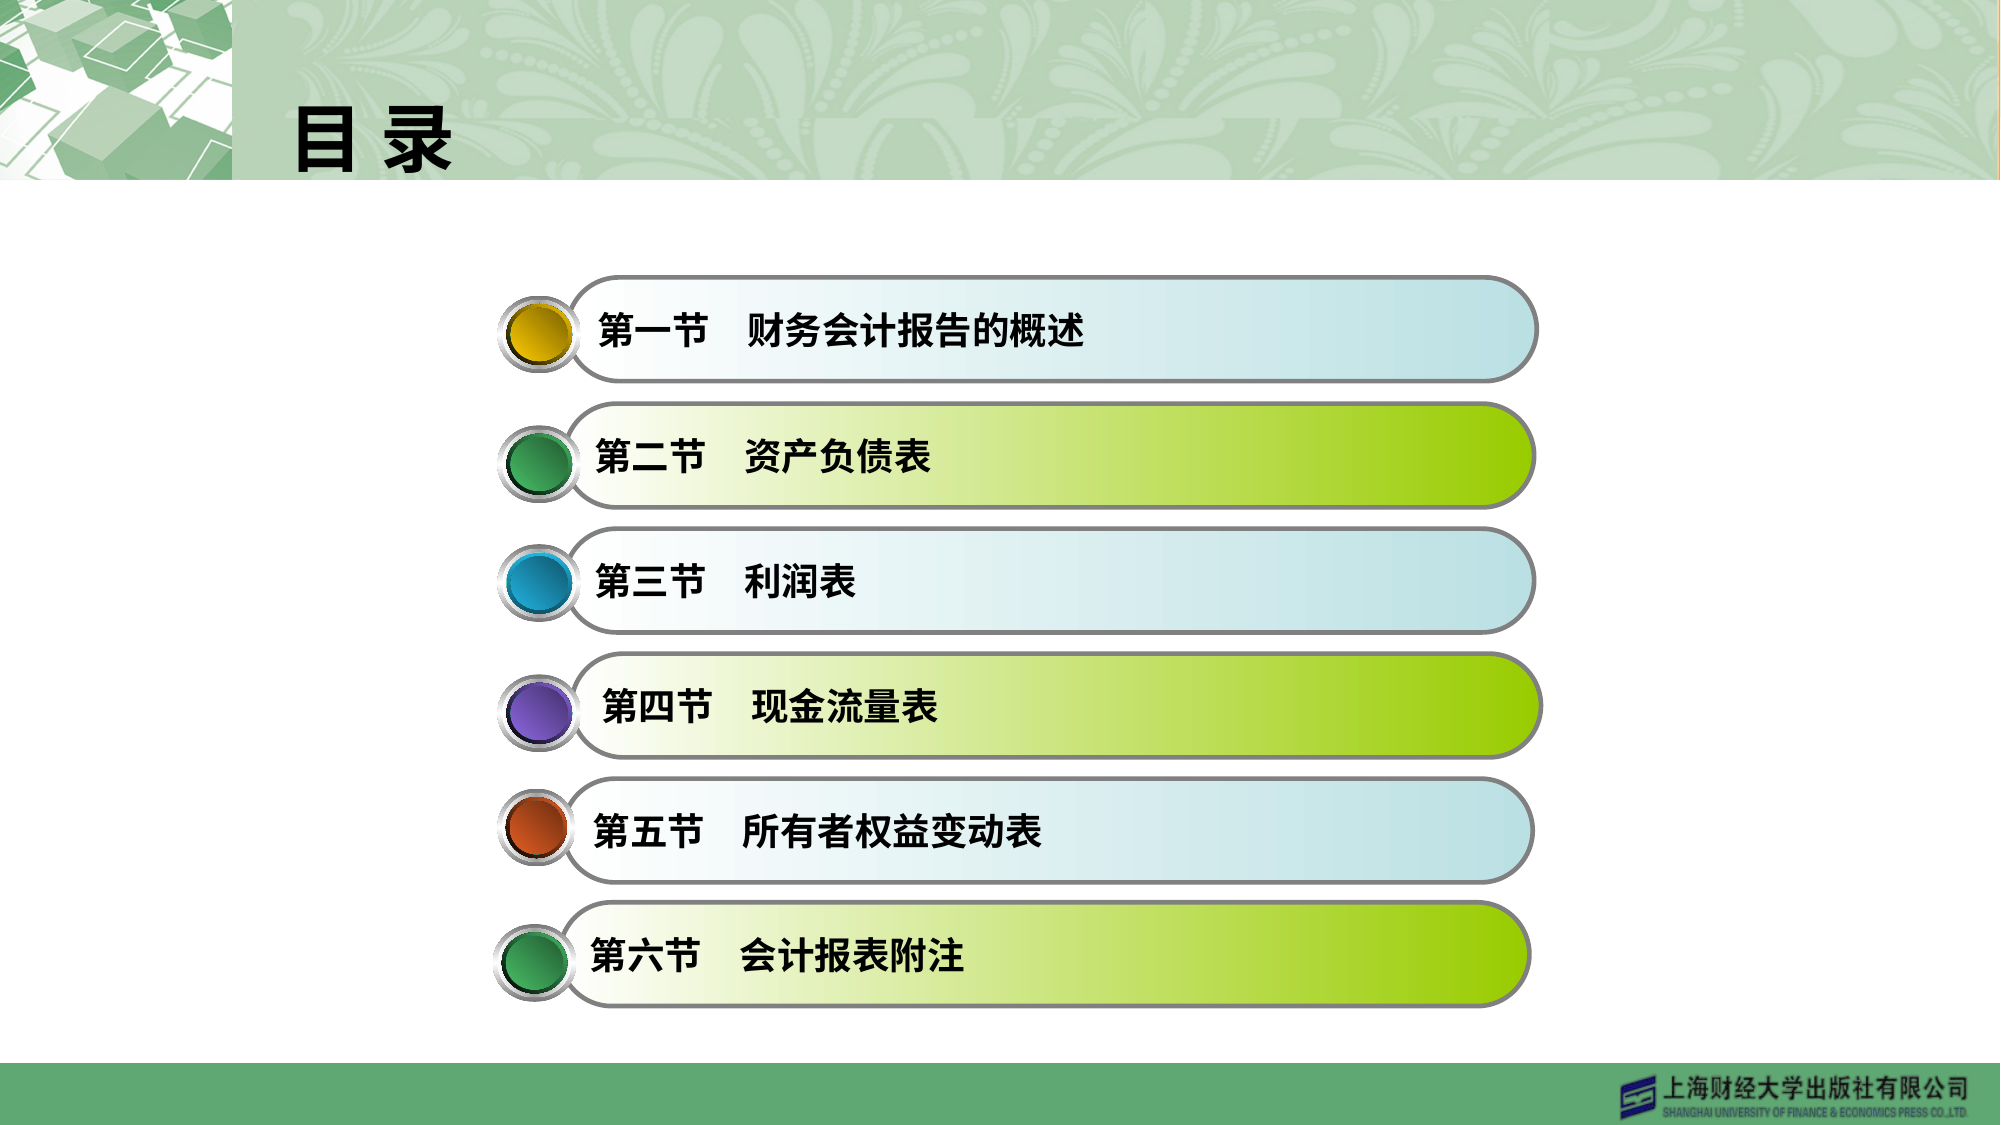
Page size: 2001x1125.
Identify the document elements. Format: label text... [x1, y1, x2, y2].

picture [0, 0, 2001, 1125]
text_box 目 录 [273, 84, 1630, 188]
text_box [492, 277, 1541, 1006]
